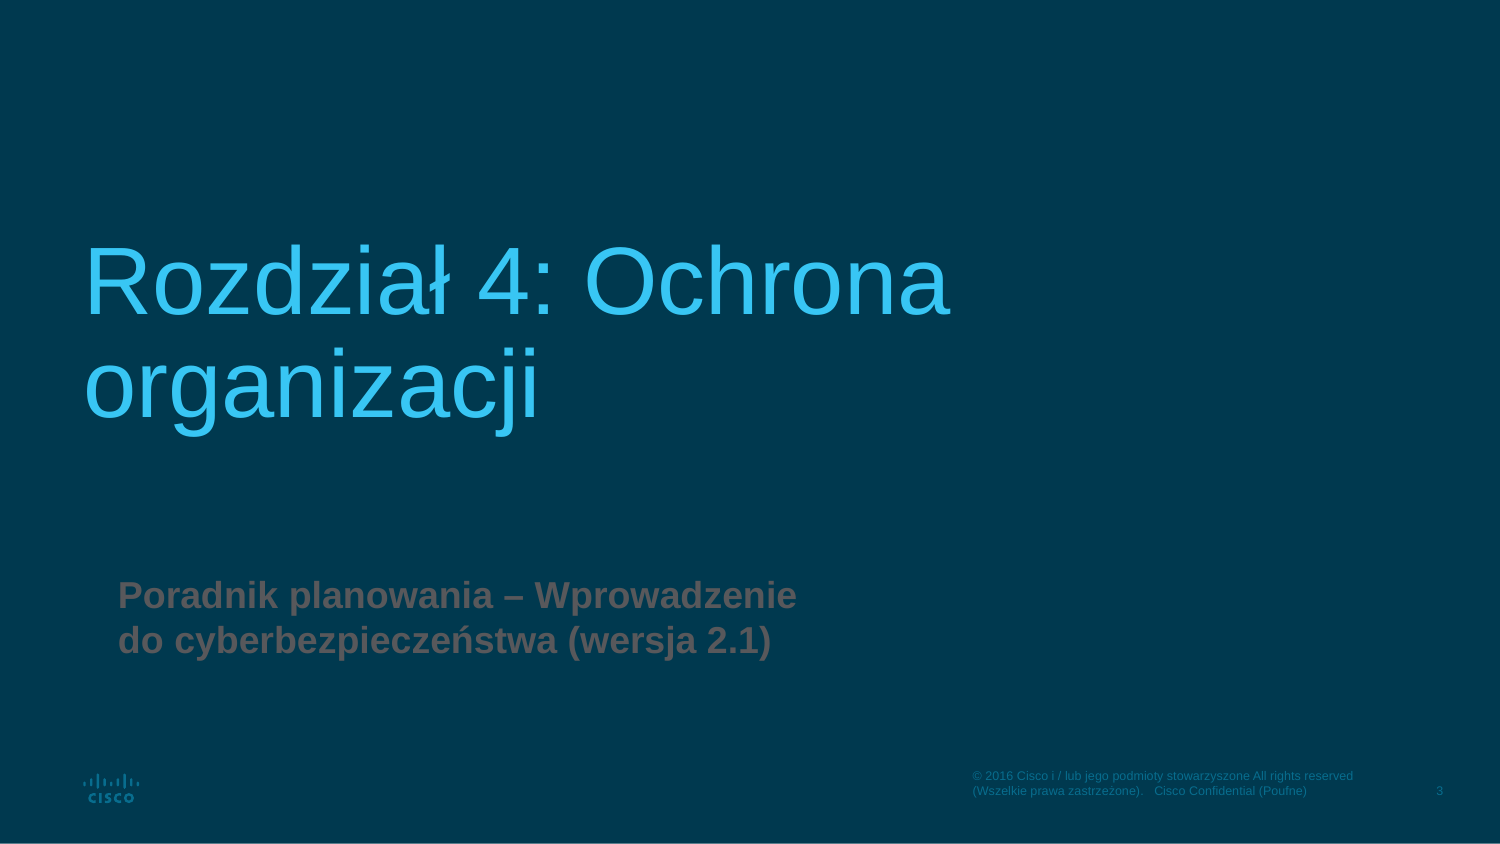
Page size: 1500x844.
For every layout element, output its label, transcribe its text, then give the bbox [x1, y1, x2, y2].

text_box Poradnik planowania – Wprowadzenie do cyberbezpieczeństwa (wersja 2.1) [103, 563, 853, 669]
title Rozdział 4: Ochrona organizacji [68, 150, 1315, 446]
